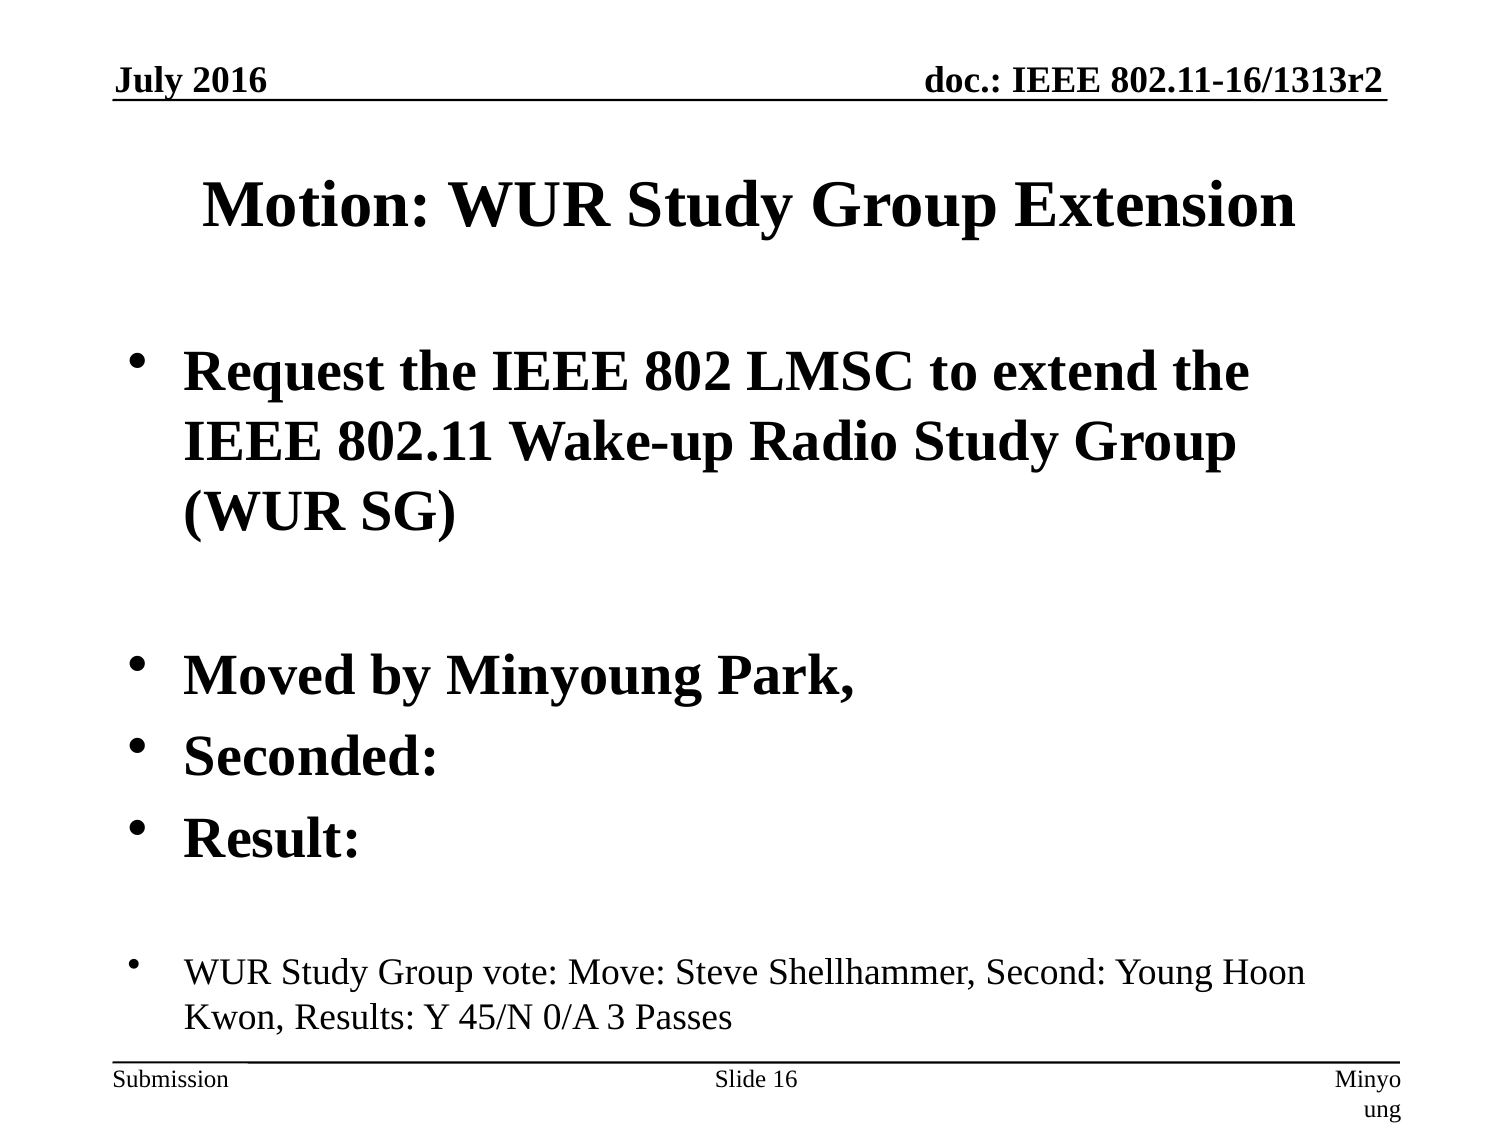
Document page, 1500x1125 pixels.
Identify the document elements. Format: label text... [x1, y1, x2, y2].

title Motion: WUR Study Group Extension [112, 112, 1388, 288]
slide_number Slide 16 [712, 1061, 800, 1093]
list Request the IEEE 802 LMSC to extend the IEEE 802.11 Wake-up Radio Study Group (WUR SG) Moved by Minyoung Park, Seconded: Result: WUR Study Group vote: Move: Steve Shellhammer, Second: Young Hoon Kwon, Results: Y 45/N 0/A 3 Passes [112, 324, 1388, 1000]
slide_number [114, 54, 374, 101]
footer Minyoung Park (Intel Corp.) [1324, 1061, 1402, 1093]
